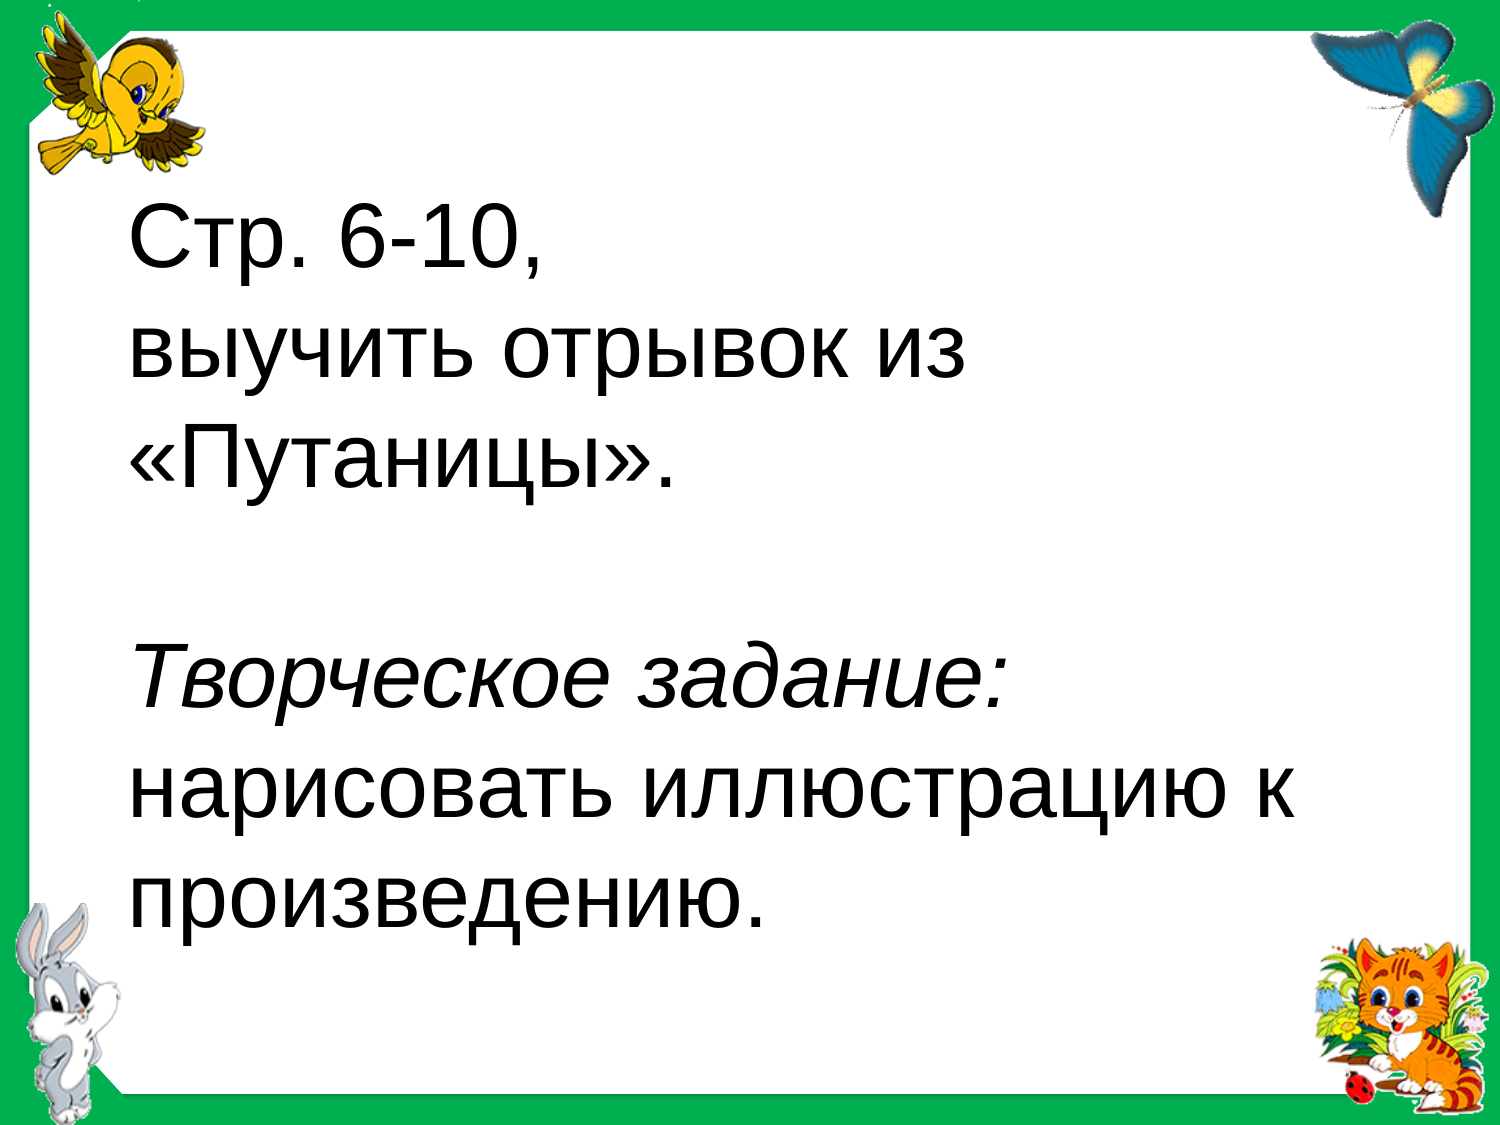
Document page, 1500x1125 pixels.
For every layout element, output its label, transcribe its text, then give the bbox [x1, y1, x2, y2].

picture [1258, 0, 1500, 251]
picture [0, 903, 181, 1125]
picture [29, 0, 214, 185]
title Стр. 6-10, выучить отрывок из «Путаницы». Творческое задание: нарисовать иллюстрацию к произведению. [112, 184, 1388, 1048]
picture [1305, 930, 1500, 1125]
